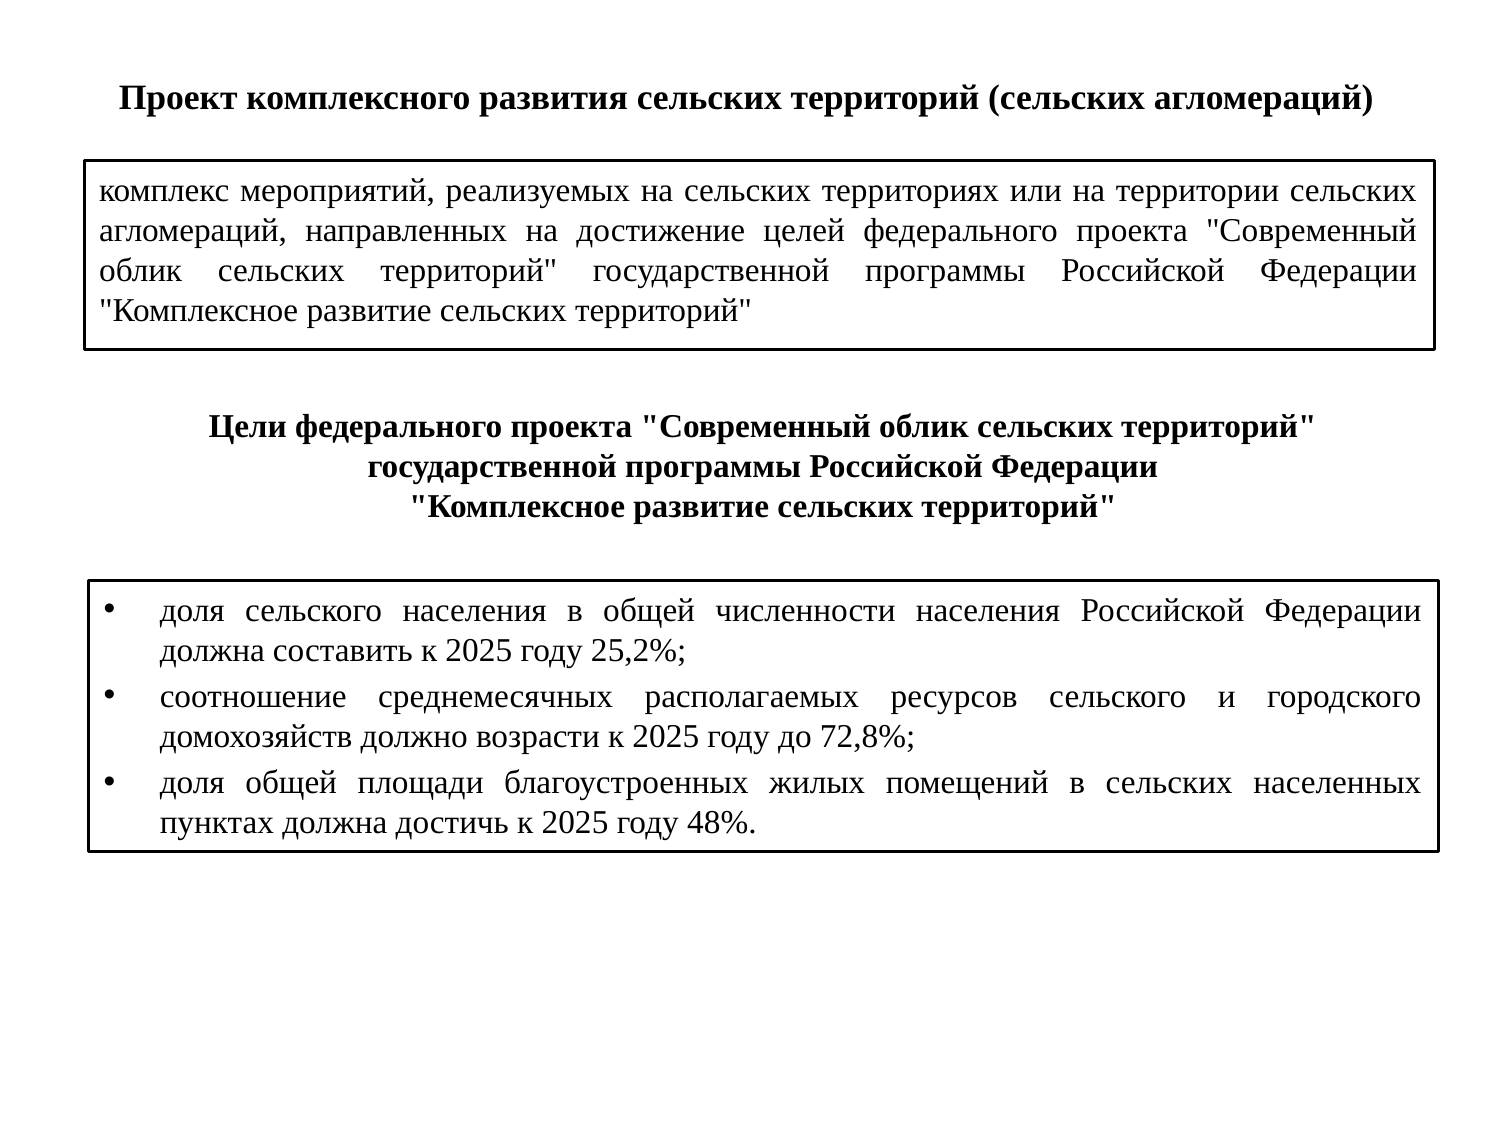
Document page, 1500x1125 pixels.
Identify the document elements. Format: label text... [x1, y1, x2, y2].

text_box доля сельского населения в общей численности населения Российской Федерации должна составить к 2025 году 25,2%; соотношение среднемесячных располагаемых ресурсов сельского и городского домохозяйств должно возрасти к 2025 году до 72,8%; доля общей площади благоустроенных жилых помещений в сельских населенных пунктах должна достичь к 2025 году 48%. [88, 580, 1439, 852]
list комплекс мероприятий, реализуемых на сельских территориях или на территории сельских агломераций, направленных на достижение целей федерального проекта "Современный облик сельских территорий" государственной программы Российской Федерации "Комплексное развитие сельских территорий" [84, 160, 1435, 350]
title Проект комплексного развития сельских территорий (сельских агломераций) [76, 66, 1427, 135]
text_box Цели федерального проекта "Современный облик сельских территорий" государственной программы Российской Федерации "Комплексное развитие сельских территорий" [88, 397, 1439, 528]
